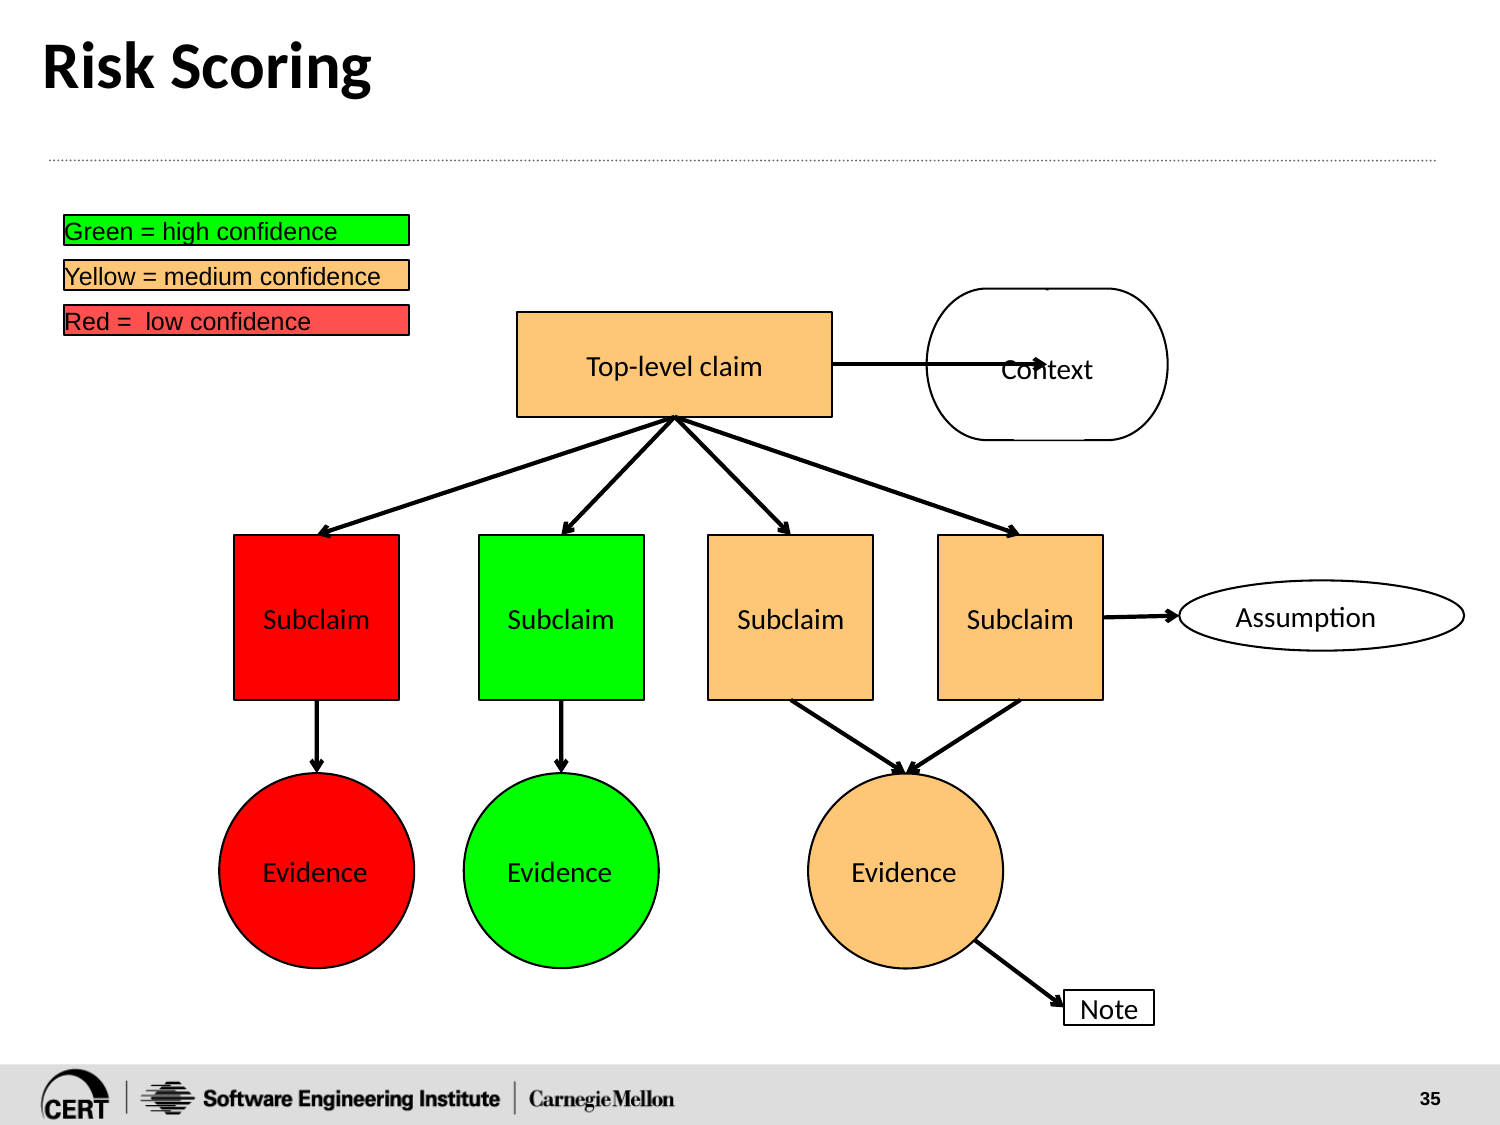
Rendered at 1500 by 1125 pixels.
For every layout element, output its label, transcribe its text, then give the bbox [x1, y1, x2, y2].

title Risk Scoring [42, 37, 1434, 155]
picture [24, 1065, 688, 1125]
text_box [63, 207, 1465, 1026]
